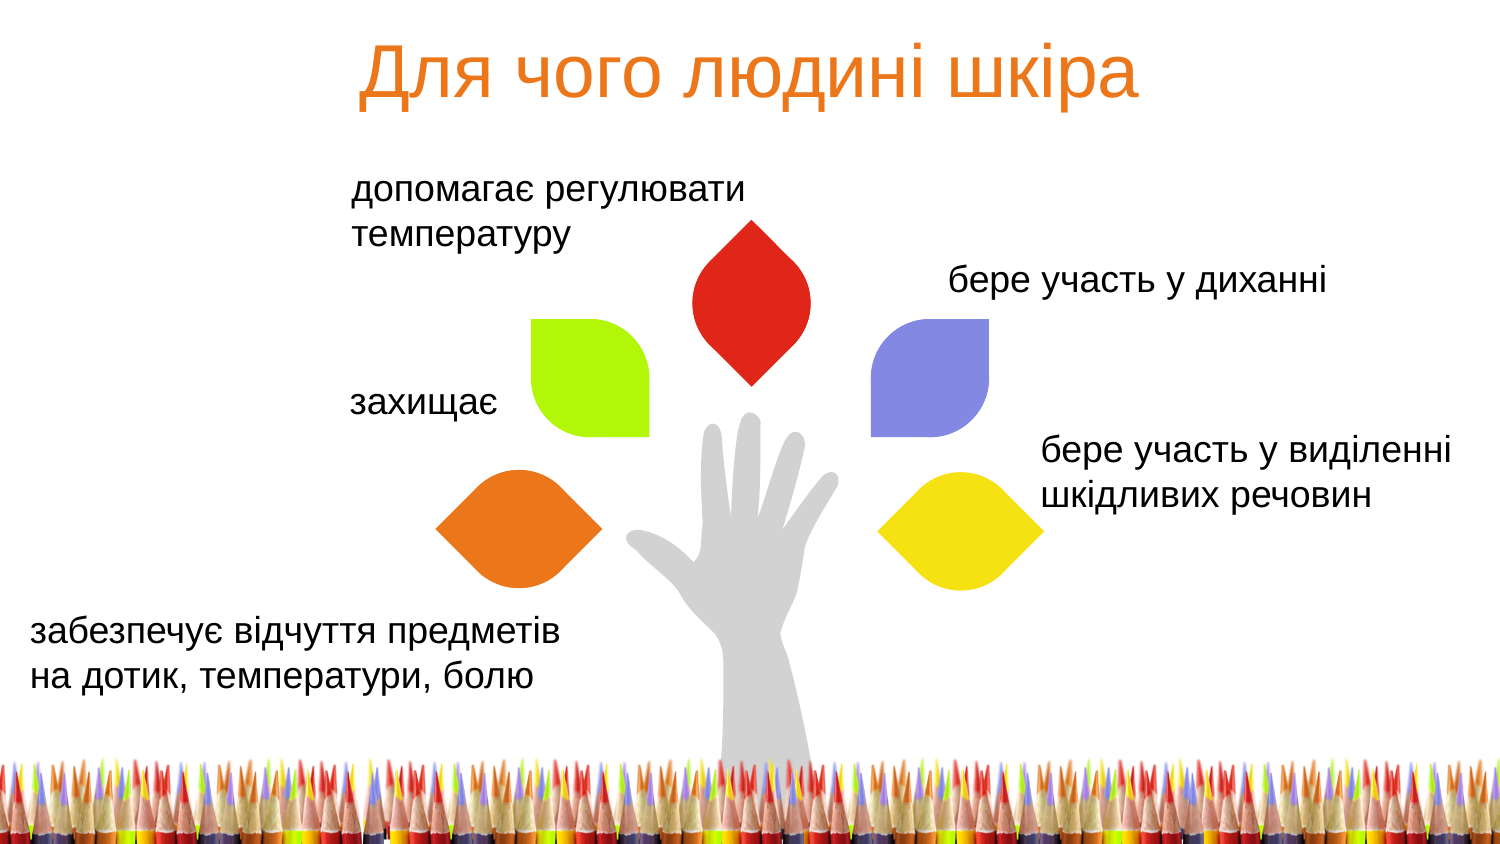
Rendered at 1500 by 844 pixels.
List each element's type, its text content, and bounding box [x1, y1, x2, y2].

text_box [692, 243, 811, 363]
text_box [870, 318, 990, 438]
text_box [901, 472, 1020, 591]
text_box допомагає регулювати температуру [336, 156, 780, 261]
text_box бере участь у виділенні шкідливих речовин [1025, 417, 1500, 523]
text_box бере участь у диханні [932, 247, 1417, 308]
text_box захищає [44, 369, 520, 430]
text_box забезпечує відчуття предметів на дотик, температури, болю [15, 598, 579, 704]
picture [0, 756, 1500, 844]
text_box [459, 469, 579, 589]
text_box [530, 318, 650, 438]
list Для чого людині шкіра [0, 20, 1500, 115]
